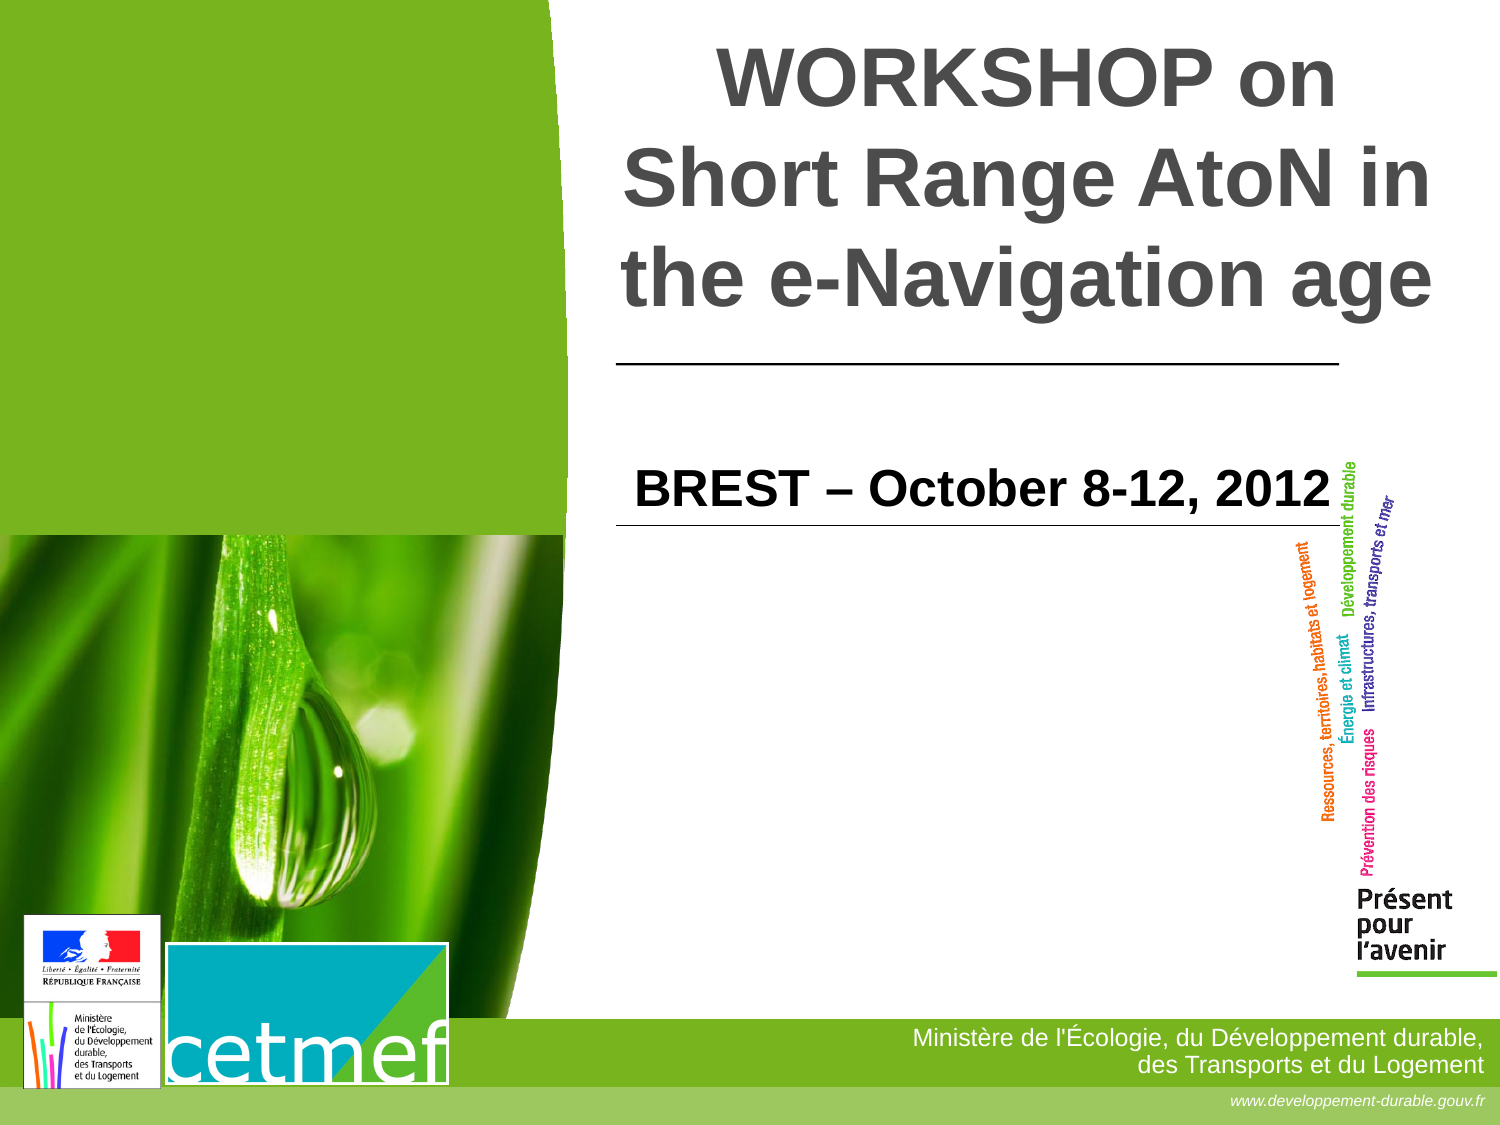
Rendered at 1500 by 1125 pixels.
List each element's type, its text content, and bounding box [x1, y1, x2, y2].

picture [0, 0, 1500, 1125]
title WORKSHOP on Short Range AtoN in the e-Navigation age [555, 22, 1500, 323]
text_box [581, 445, 1342, 526]
